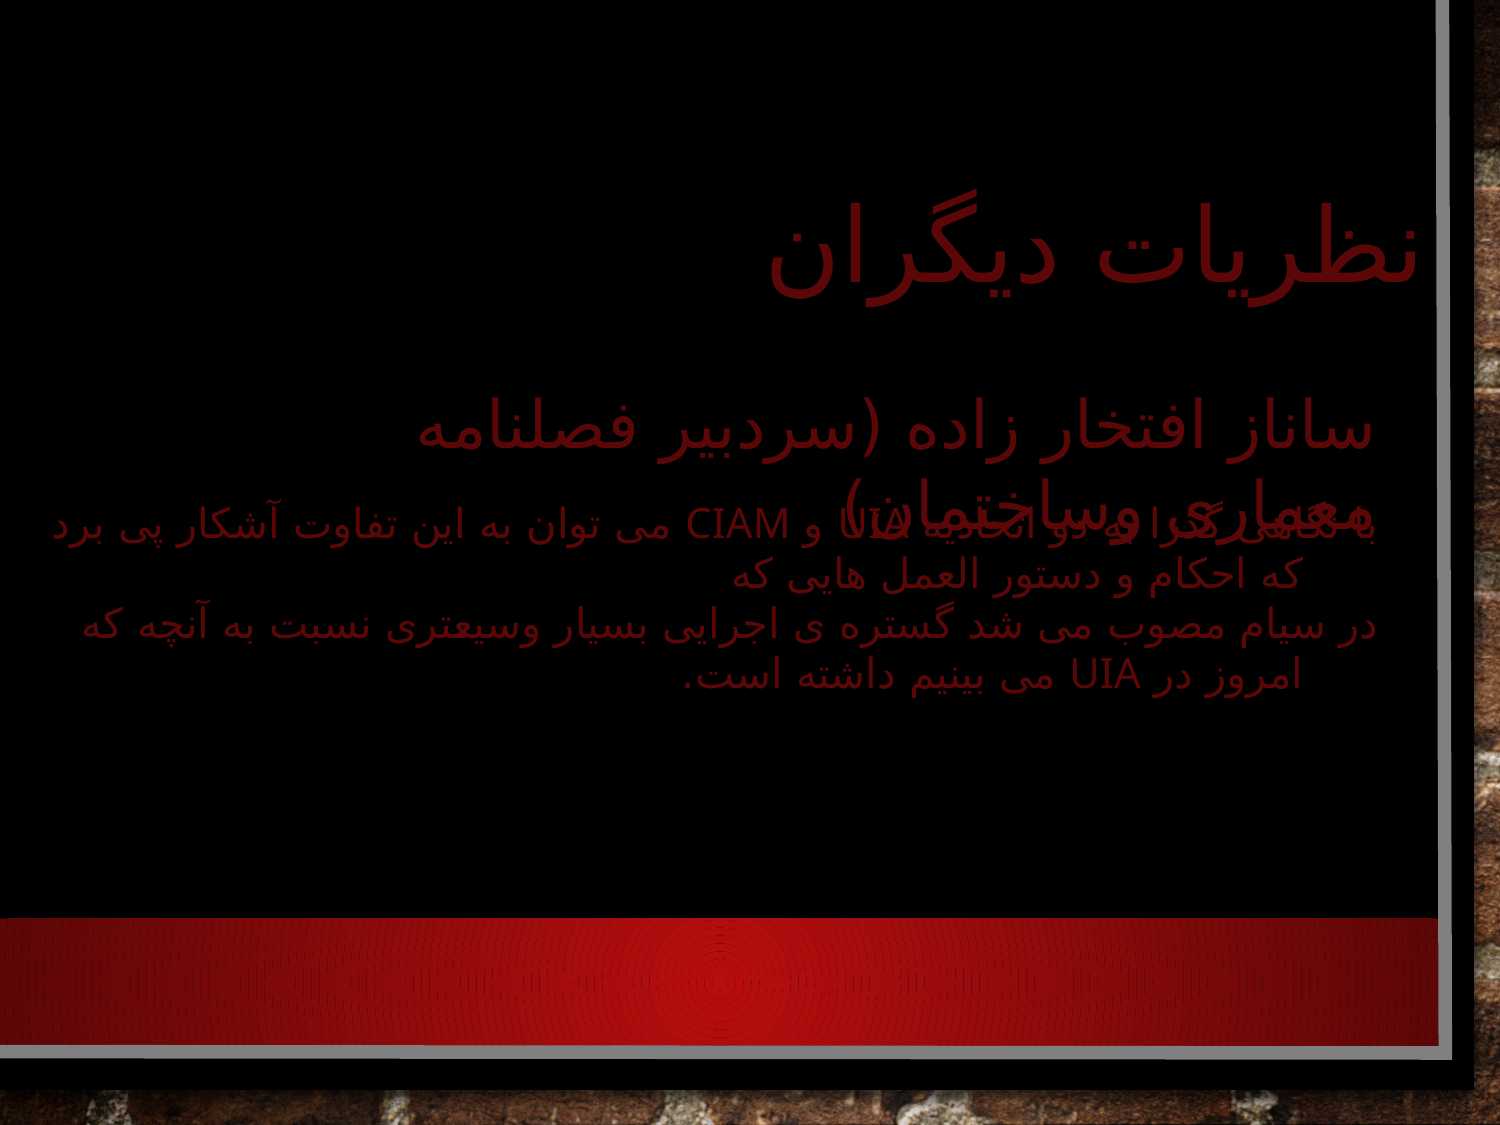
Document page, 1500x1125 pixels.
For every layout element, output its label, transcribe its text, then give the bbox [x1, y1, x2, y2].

text_box نظریات دیگران [74, 115, 1425, 303]
text_box با نگاهی گذرا به دو اتحادیه UIA و CIAM می توان به این تفاوت آشکار پی برد که احکام و دستور العمل هایی که در سیام مصوب می شد گستره ی اجرایی بسیار وسیعتری نسبت به آنچه که امروز در UIA می بینیم داشته است. [0, 489, 1454, 755]
picture [0, 0, 1500, 1125]
text_box ساناز افتخار زاده (سردبیر فصلنامه معماری وساختمان) [351, 755, 1438, 1095]
text_box ساناز افتخار زاده (سردبیر فصلنامه معماری وساختمان) [351, 374, 1438, 489]
